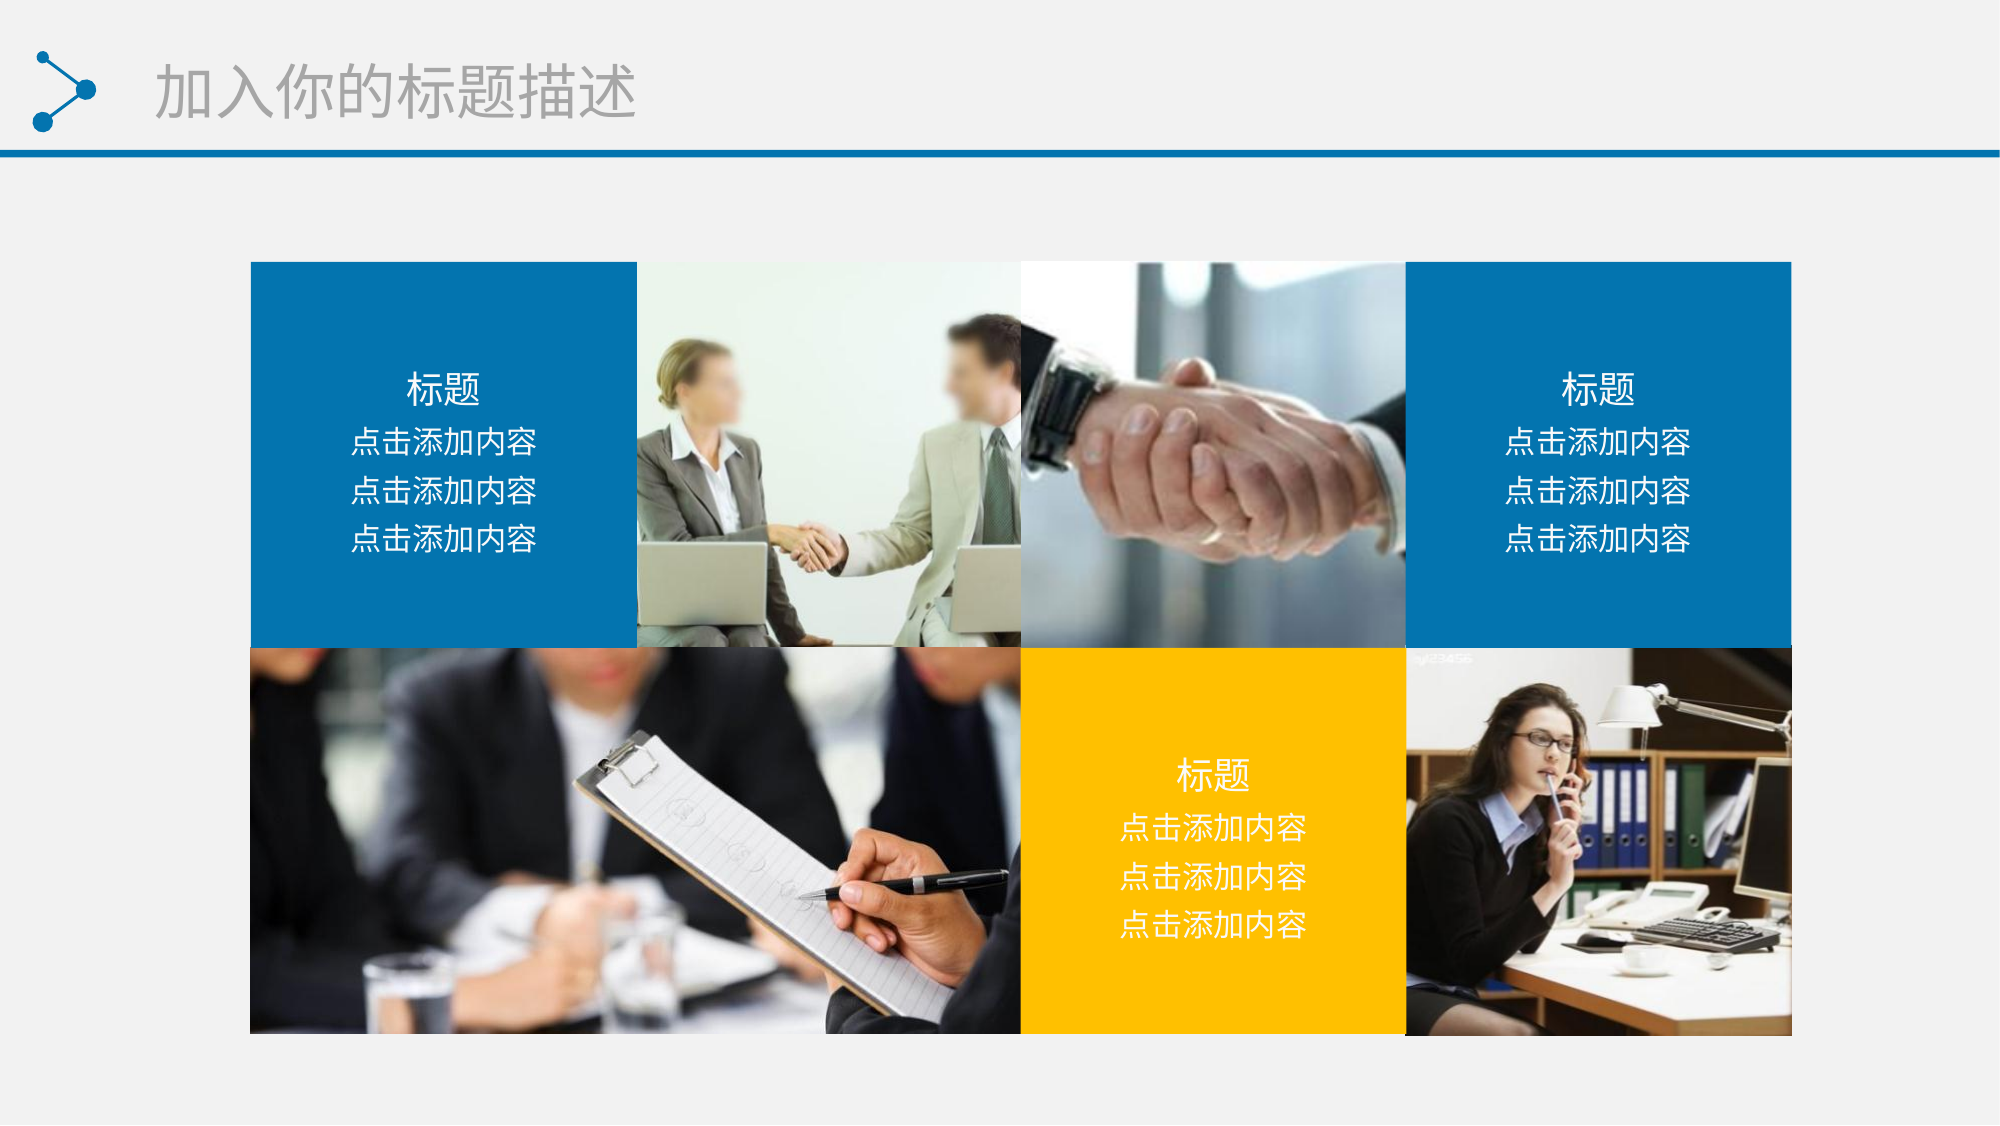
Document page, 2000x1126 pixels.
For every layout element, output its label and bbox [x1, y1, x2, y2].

text_box [250, 261, 1792, 1036]
text_box [0, 46, 2000, 158]
